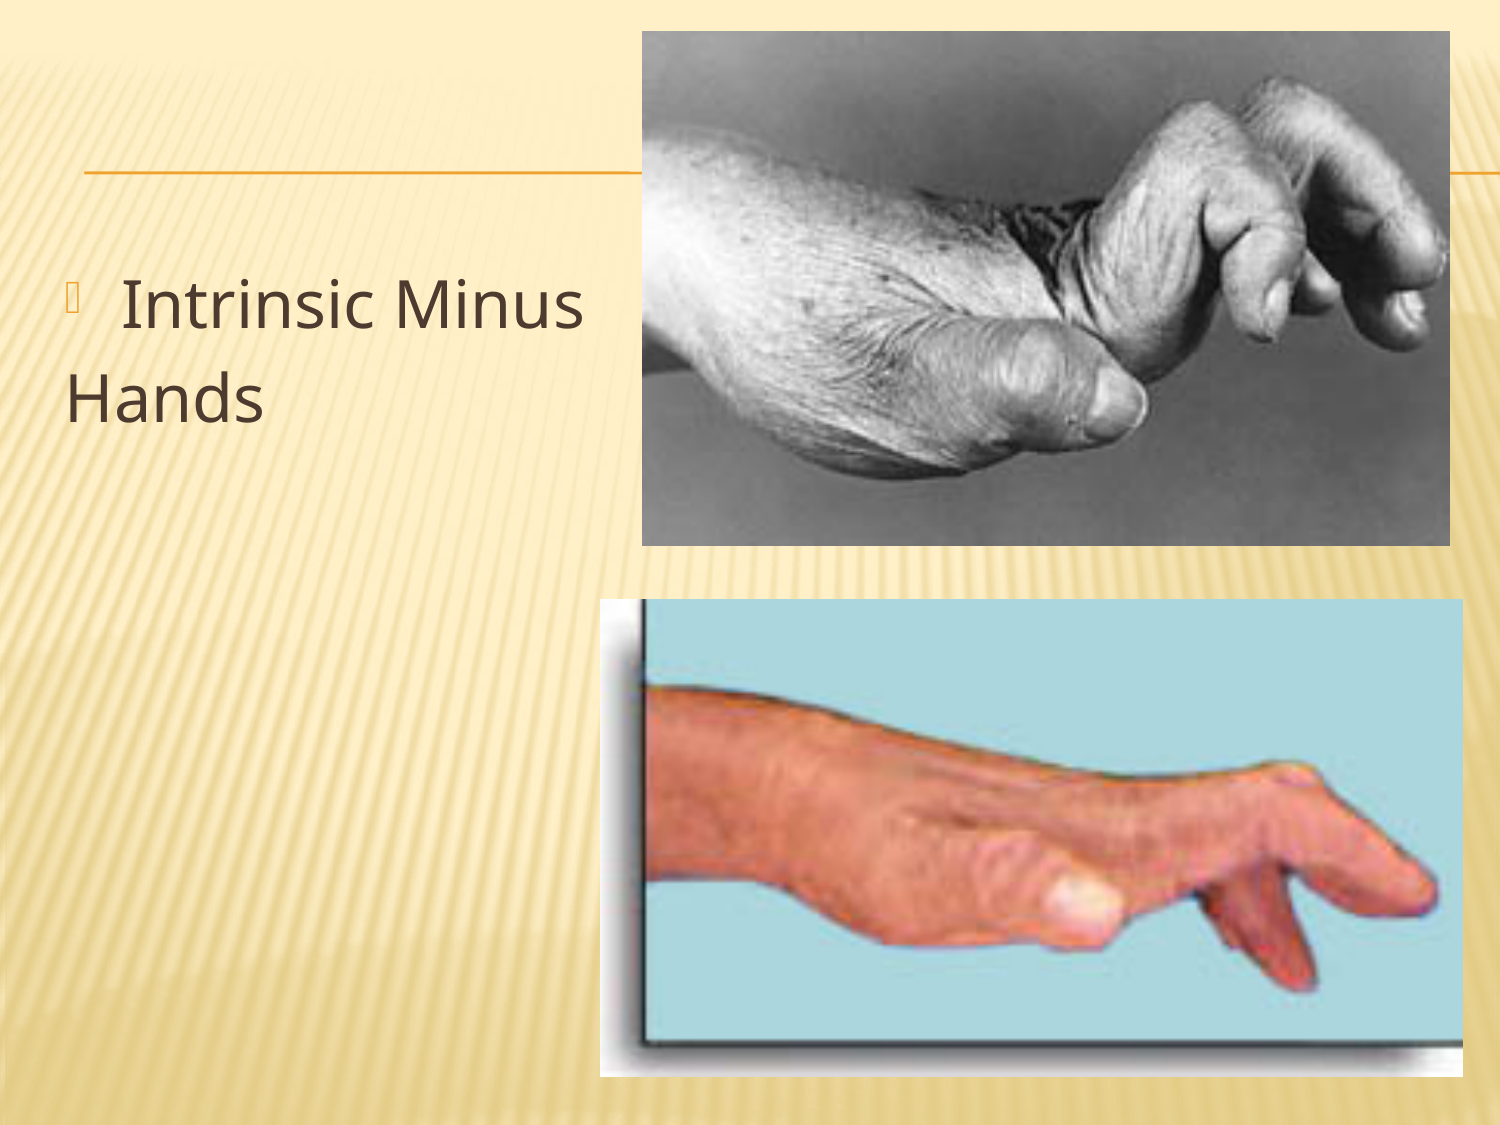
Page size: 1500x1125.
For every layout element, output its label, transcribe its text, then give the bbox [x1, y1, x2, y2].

picture [599, 599, 1463, 1077]
picture [641, 31, 1451, 546]
list Intrinsic Minus Hands [50, 254, 1475, 998]
